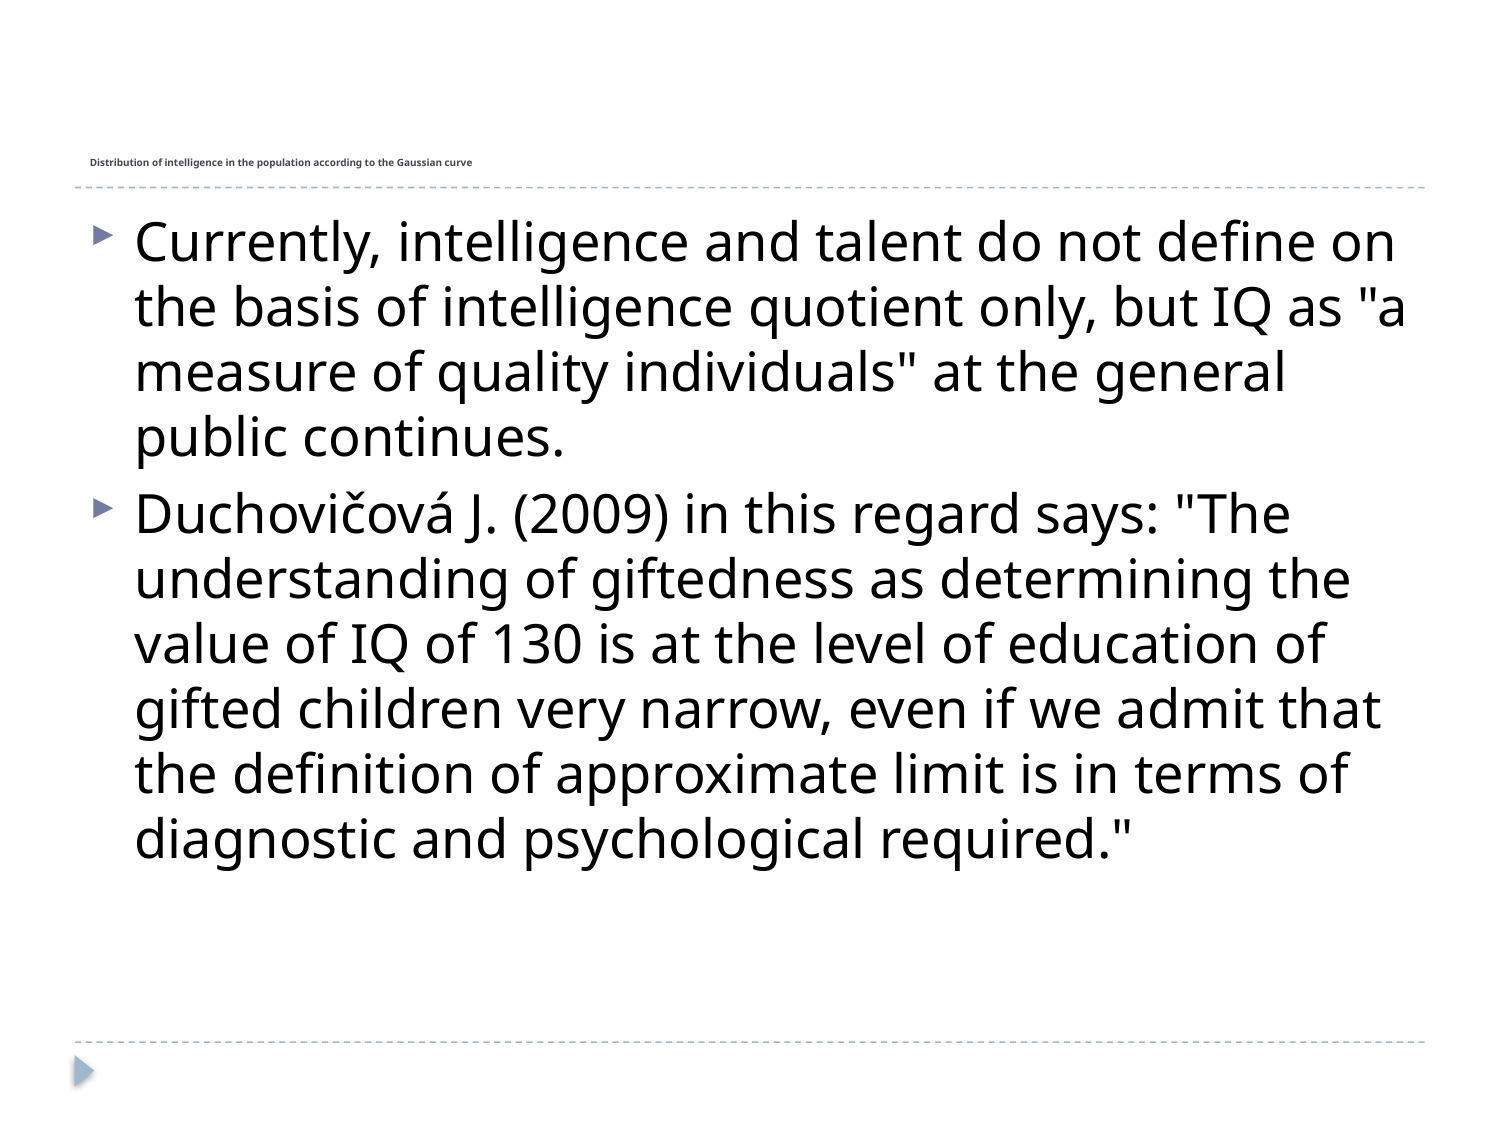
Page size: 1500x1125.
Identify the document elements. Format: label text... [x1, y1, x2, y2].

title Distribution of intelligence in the population according to the Gaussian curve [75, 0, 1425, 188]
list Currently, intelligence and talent do not define on the basis of intelligence quotient only, but IQ as "a measure of quality individuals" at the general public continues. Duchovičová J. (2009) in this regard says: "The understanding of giftedness as determining the value of IQ of 130 is at the level of education of gifted children very narrow, even if we admit that the definition of approximate limit is in terms of diagnostic and psychological required." [75, 200, 1425, 1010]
